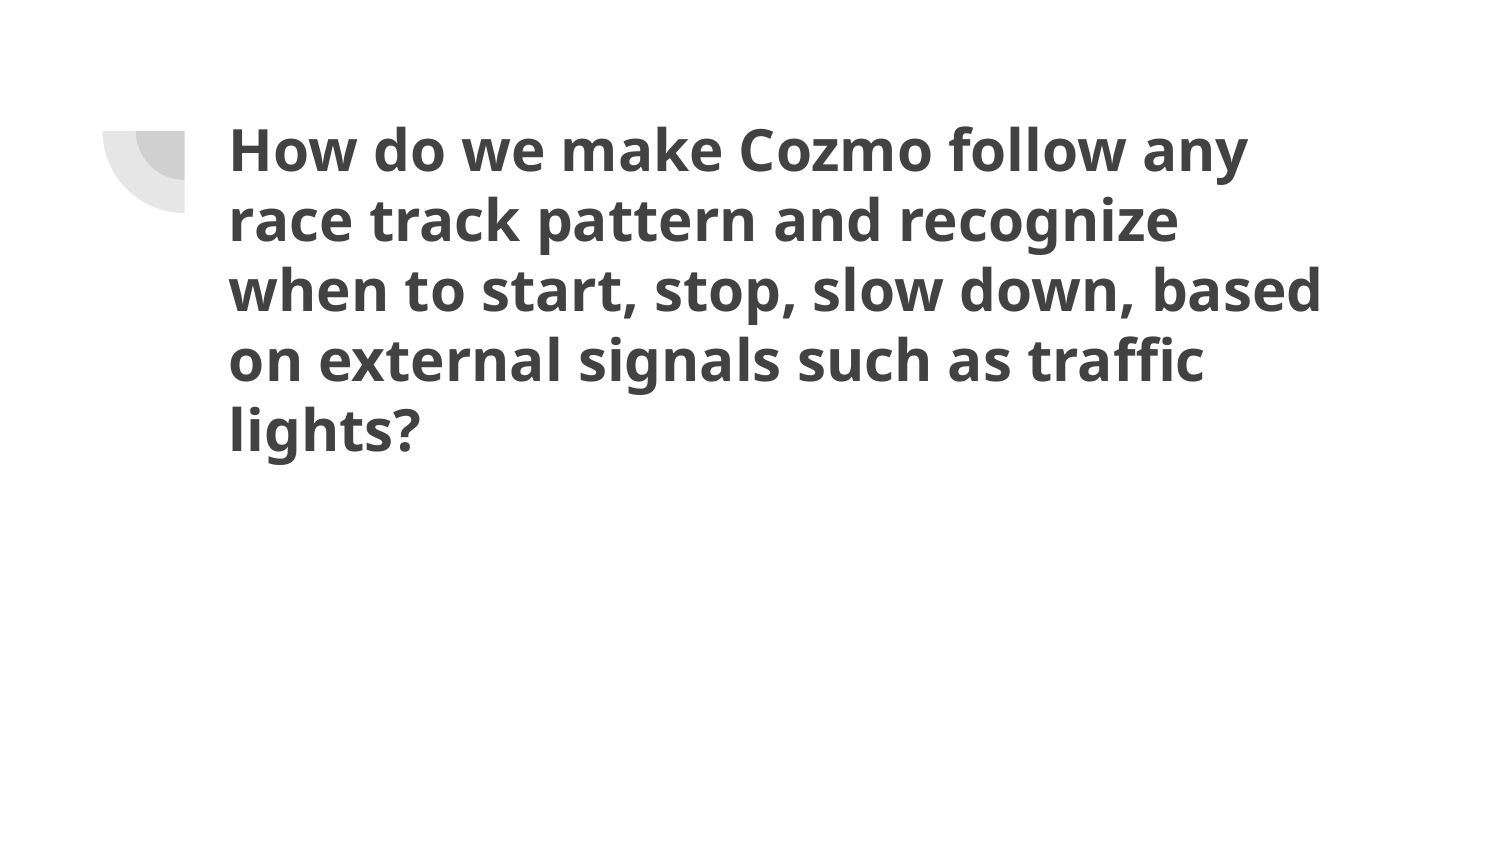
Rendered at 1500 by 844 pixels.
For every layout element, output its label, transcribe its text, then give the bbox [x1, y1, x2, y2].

title How do we make Cozmo follow any race track pattern and recognize when to start, stop, slow down, based on external signals such as traffic lights? [213, 98, 1368, 720]
